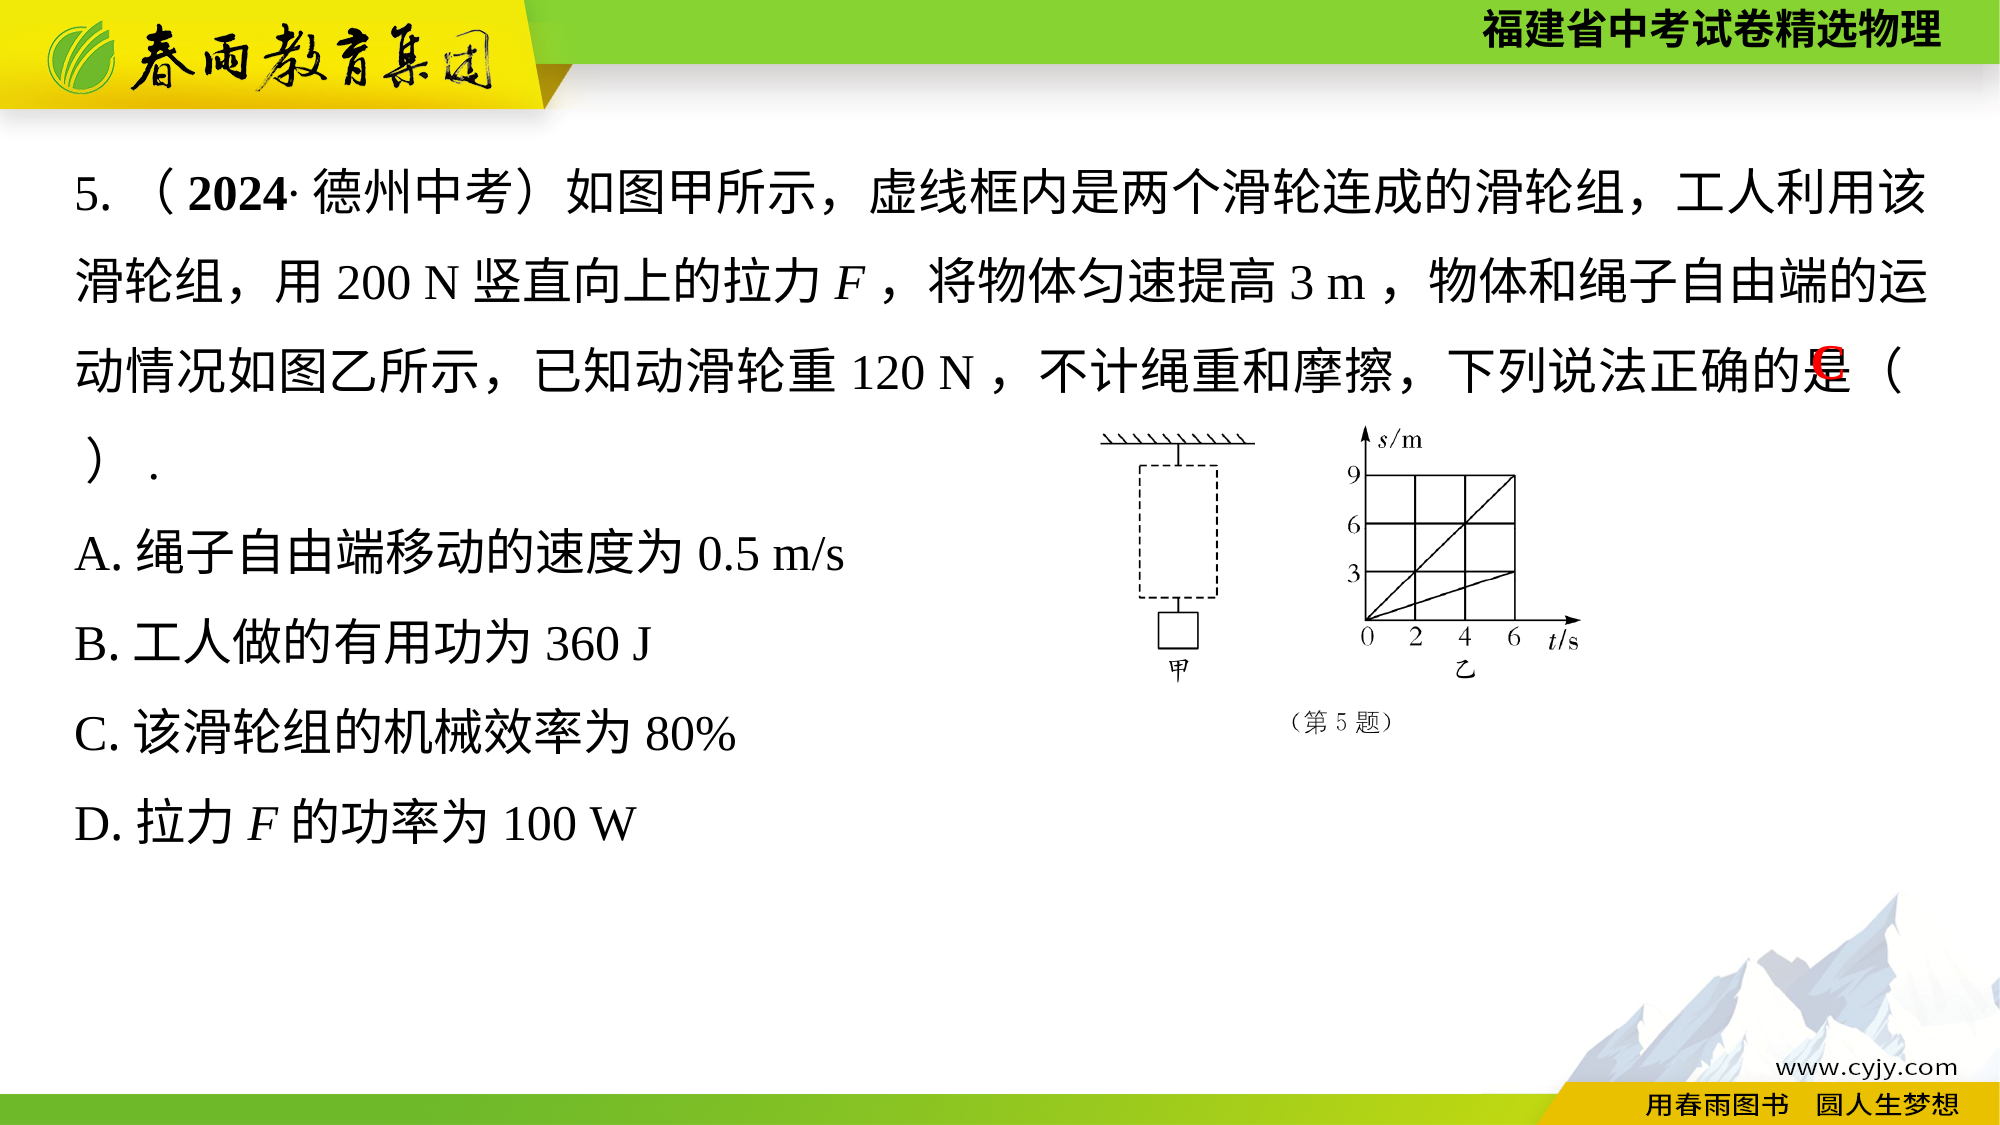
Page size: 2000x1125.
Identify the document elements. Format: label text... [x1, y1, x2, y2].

picture [0, 0, 2000, 1125]
list 5.（2024∙德州中考）如图甲所示，虚线框内是两个滑轮连成的滑轮组，工人利用该滑轮组，用200 N竖直向上的拉力F，将物体匀速提高3 m，物体和绳子自由端的运动情况如图乙所示，已知动滑轮重120 N，不计绳重和摩擦，下列说法正确的是（ ）. A.绳子自由端移动的速度为0.5 m/s B.工人做的有用功为360 J C.该滑轮组的机械效率为80% D.拉力F的功率为100 W [59, 122, 1944, 774]
text_box C [1795, 321, 1862, 397]
